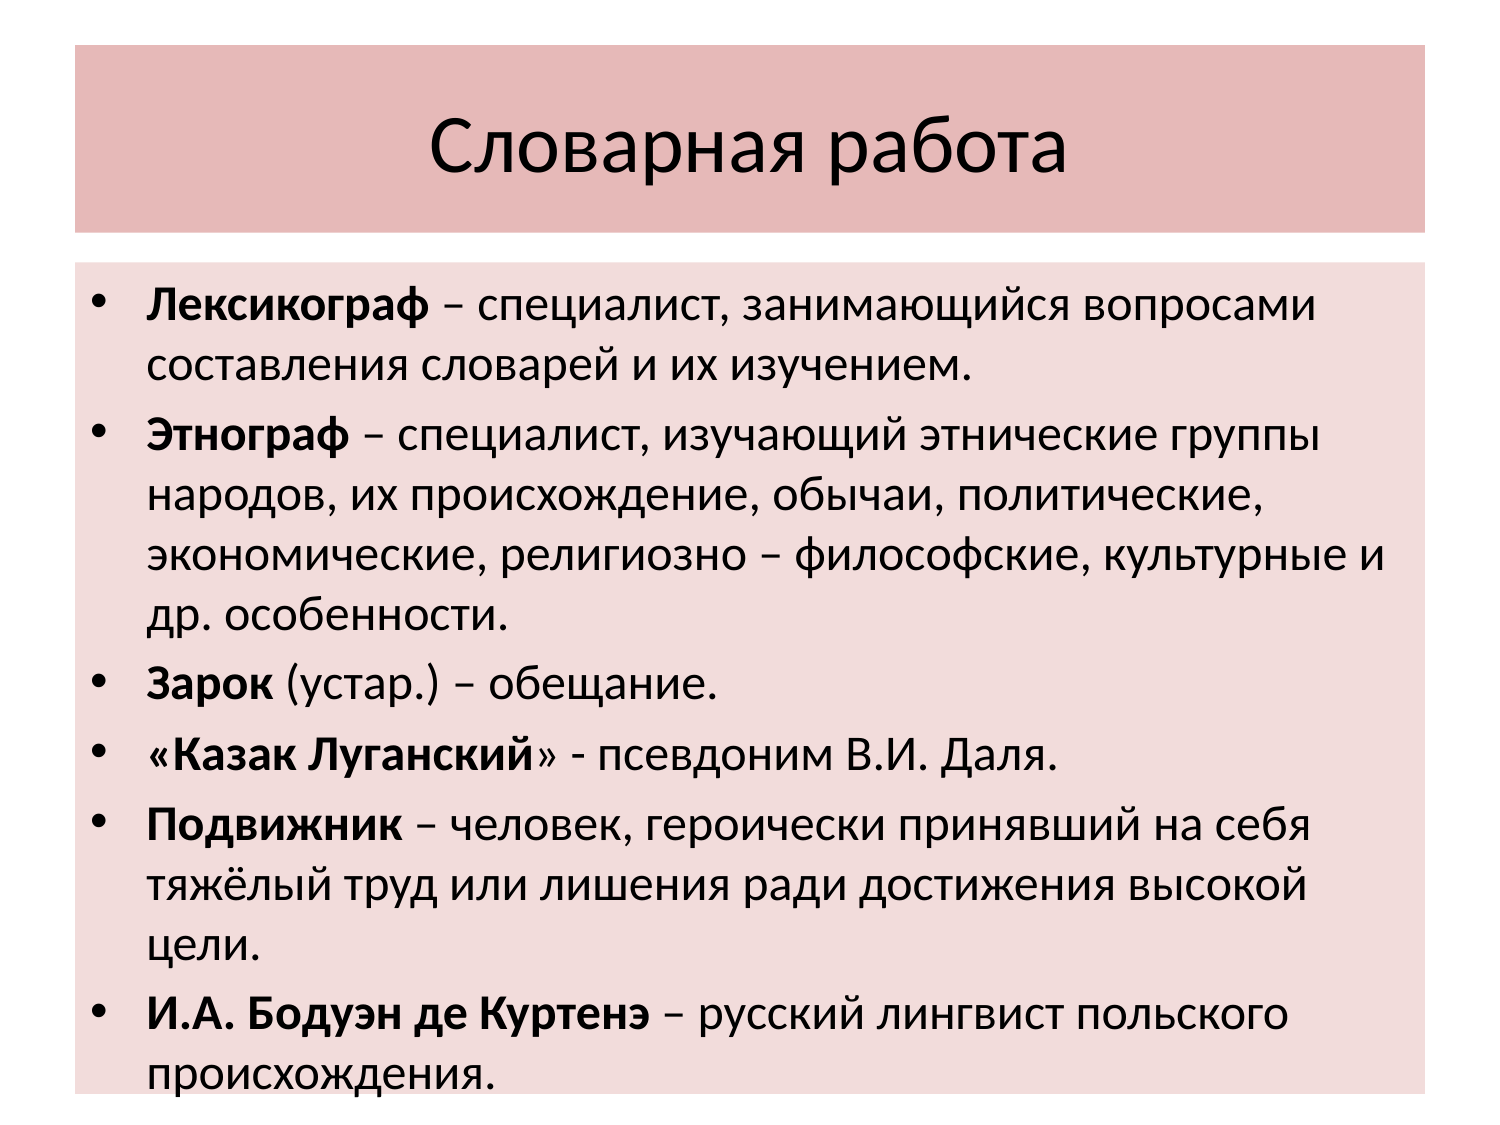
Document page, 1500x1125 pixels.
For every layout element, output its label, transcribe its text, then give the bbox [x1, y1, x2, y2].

list Лексикограф – специалист, занимающийся вопросами составления словарей и их изучением. Этнограф – специалист, изучающий этнические группы народов, их происхождение, обычаи, политические, экономические, религиозно – философские, культурные и др. особенности. Зарок (устар.) – обещание. «Казак Луганский» - псевдоним В.И. Даля. Подвижник – человек, героически принявший на себя тяжёлый труд или лишения ради достижения высокой цели. И.А. Бодуэн де Куртенэ – русский лингвист польского происхождения. [75, 262, 1425, 1094]
title Словарная работа [75, 45, 1425, 233]
